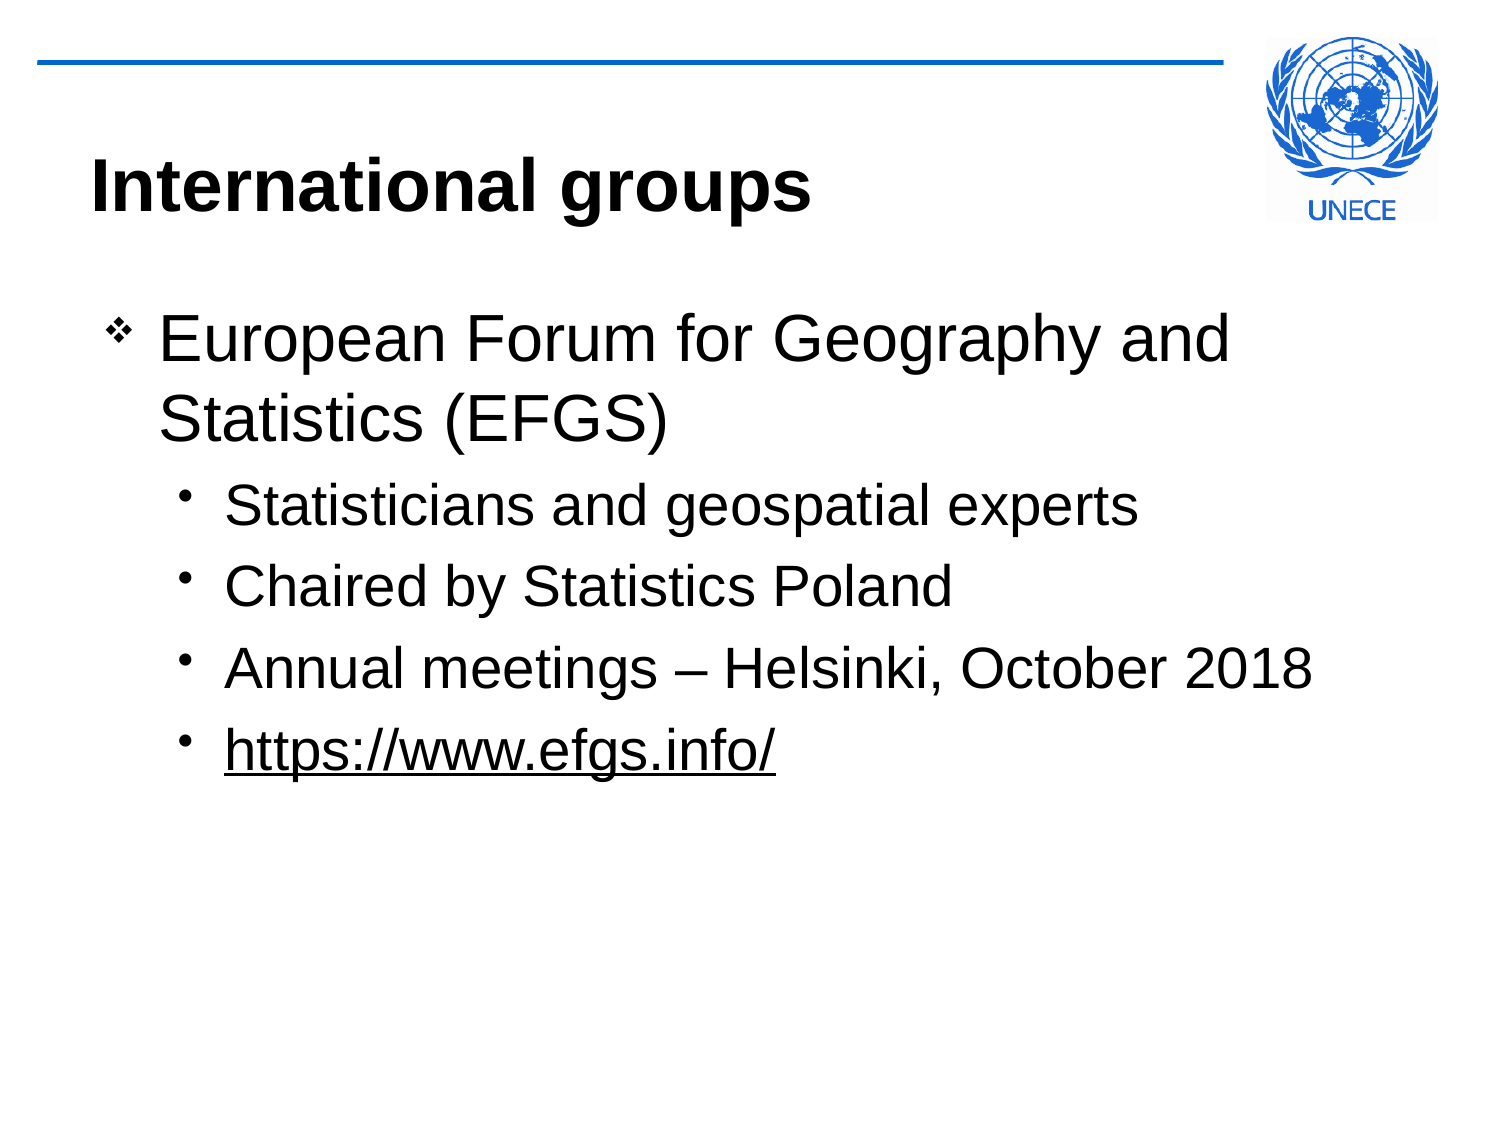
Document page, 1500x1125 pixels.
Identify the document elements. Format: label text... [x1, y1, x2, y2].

picture [1266, 37, 1438, 221]
title International groups [75, 99, 1238, 263]
list European Forum for Geography and Statistics (EFGS) Statisticians and geospatial experts Chaired by Statistics Poland Annual meetings – Helsinki, October 2018 https://www.efgs.info/ [87, 287, 1388, 1000]
